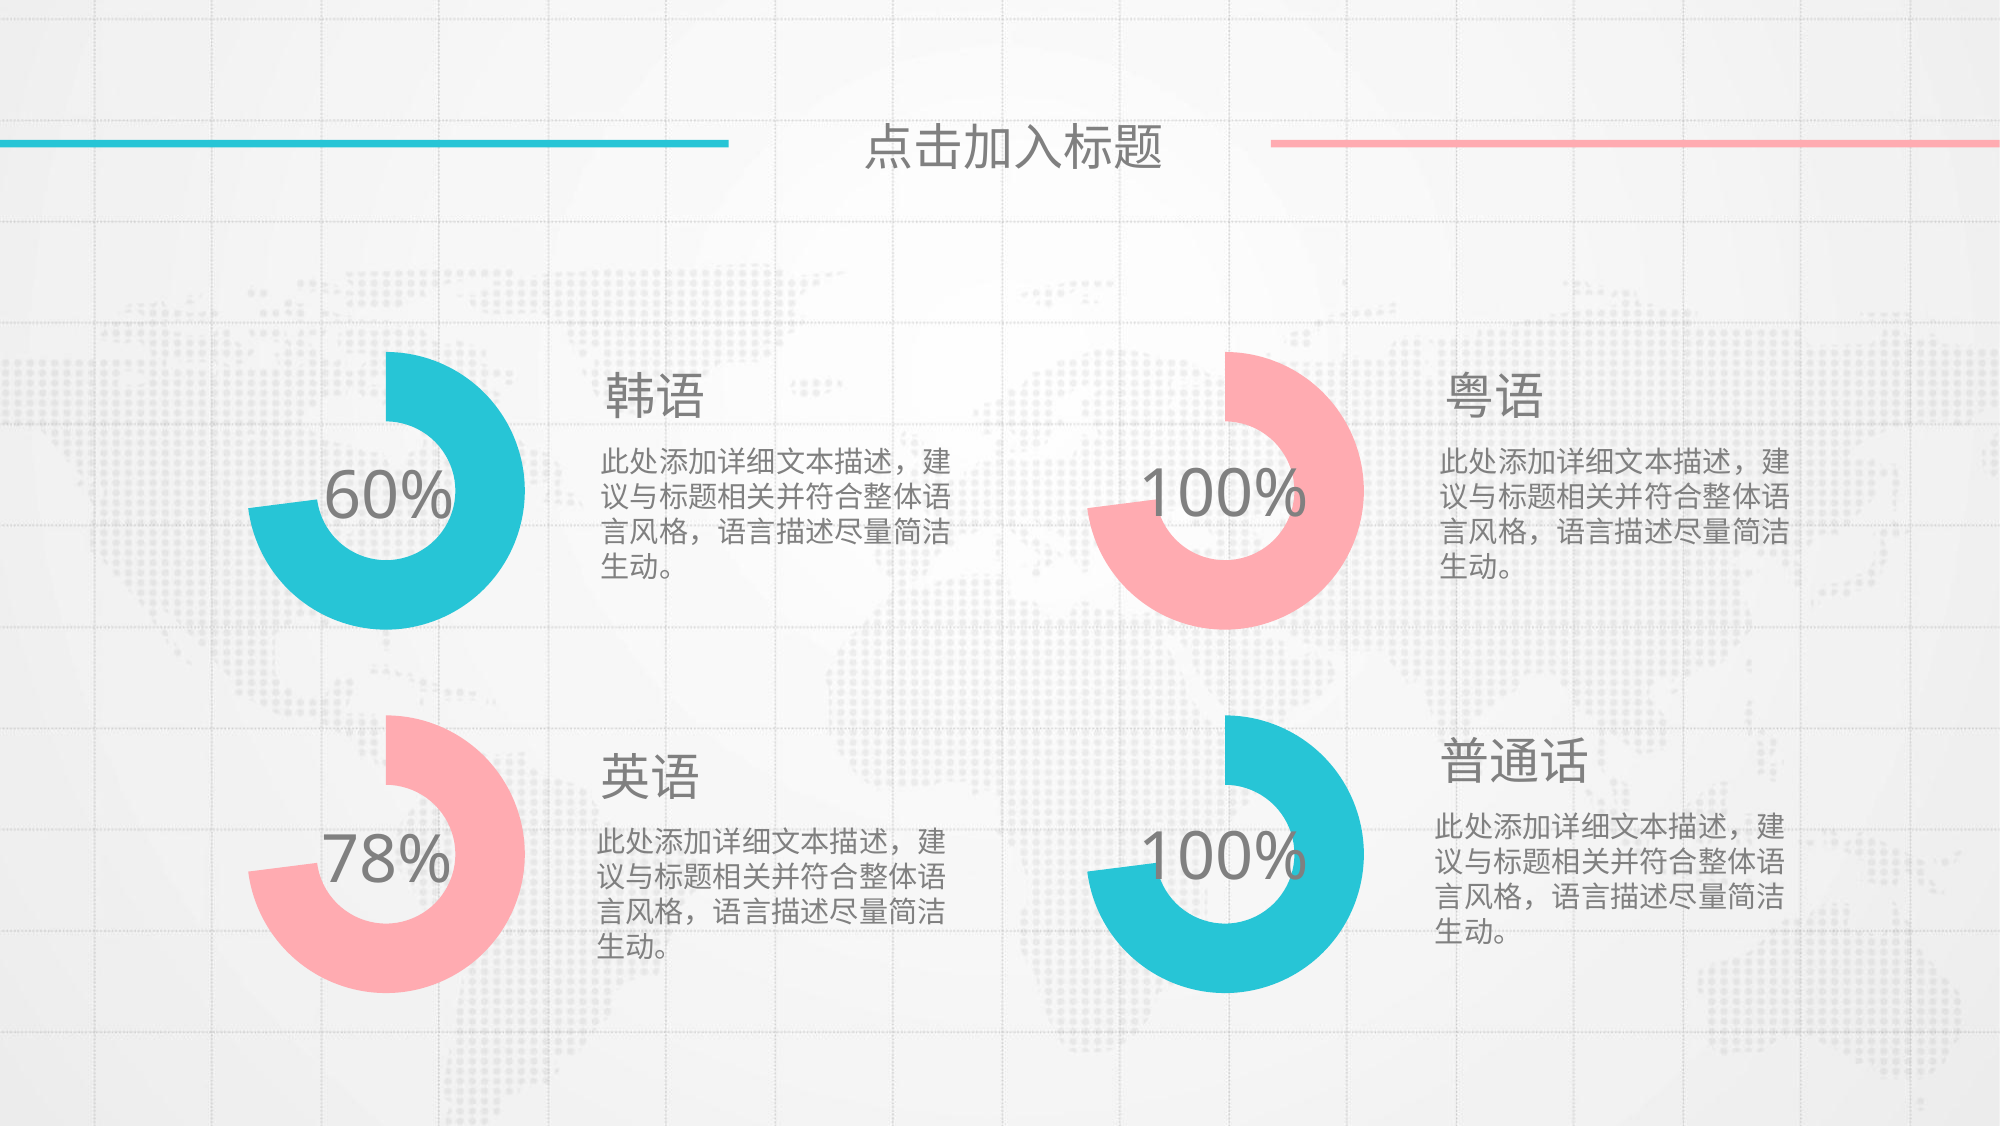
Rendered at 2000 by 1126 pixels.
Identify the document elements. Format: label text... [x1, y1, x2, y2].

text_box 点击加入标题 [740, 107, 1286, 183]
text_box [1038, 346, 1412, 636]
text_box 此处添加详细文本描述，建议与标题相关并符合整体语言风格，语言描述尽量简洁生动。 [1416, 798, 1826, 958]
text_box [199, 346, 573, 636]
picture [0, 0, 2000, 1126]
text_box 韩语 [586, 354, 839, 434]
text_box 粤语 [1425, 354, 1678, 434]
text_box [0, 139, 729, 148]
text_box 此处添加详细文本描述，建议与标题相关并符合整体语言风格，语言描述尽量简洁生动。 [1420, 433, 1830, 593]
text_box 英语 [581, 735, 835, 815]
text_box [1038, 709, 1412, 999]
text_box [199, 709, 573, 999]
text_box 普通话 [1420, 719, 1674, 799]
text_box 此处添加详细文本描述，建议与标题相关并符合整体语言风格，语言描述尽量简洁生动。 [581, 433, 991, 593]
text_box 此处添加详细文本描述，建议与标题相关并符合整体语言风格，语言描述尽量简洁生动。 [577, 814, 987, 974]
text_box [1270, 139, 2000, 148]
